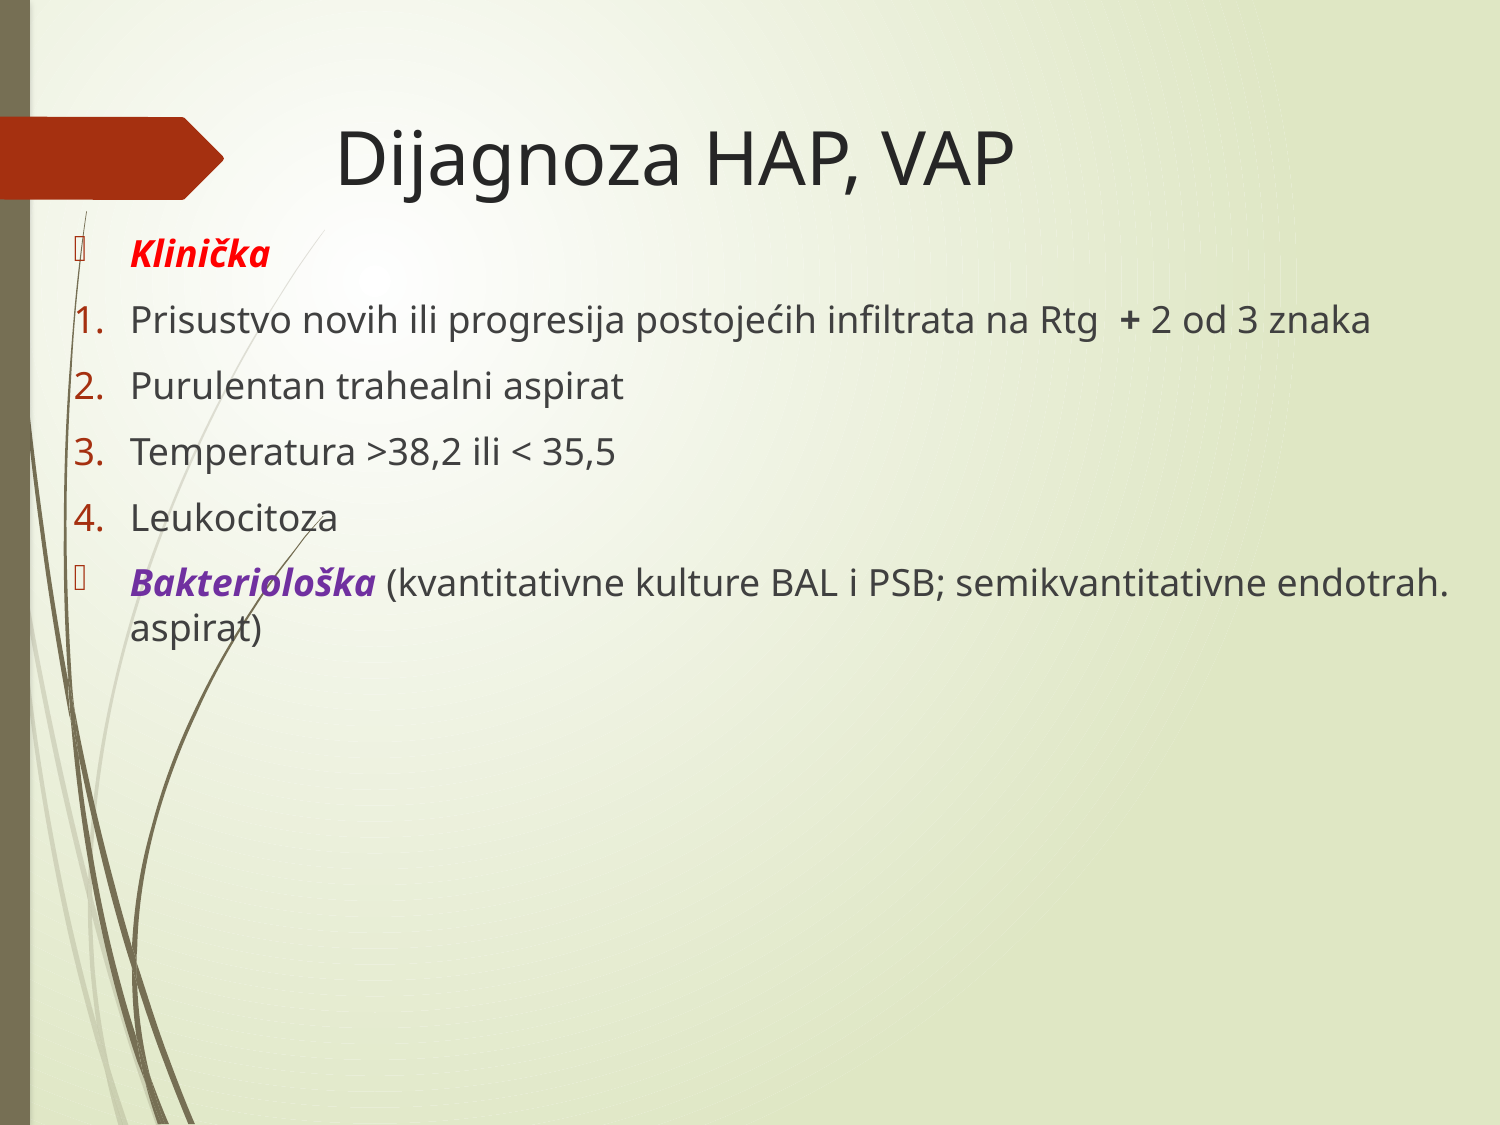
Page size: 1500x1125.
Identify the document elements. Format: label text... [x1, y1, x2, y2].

list Klinička Prisustvo novih ili progresija postojećih infiltrata na Rtg + 2 od 3 znaka Purulentan trahealni aspirat Temperatura >38,2 ili < 35,5 Leukocitoza Bakteriološka (kvantitativne kulture BAL i PSB; semikvantitativne endotrah. aspirat) [58, 222, 1475, 998]
title Dijagnoza HAP, VAP [319, 102, 1400, 222]
